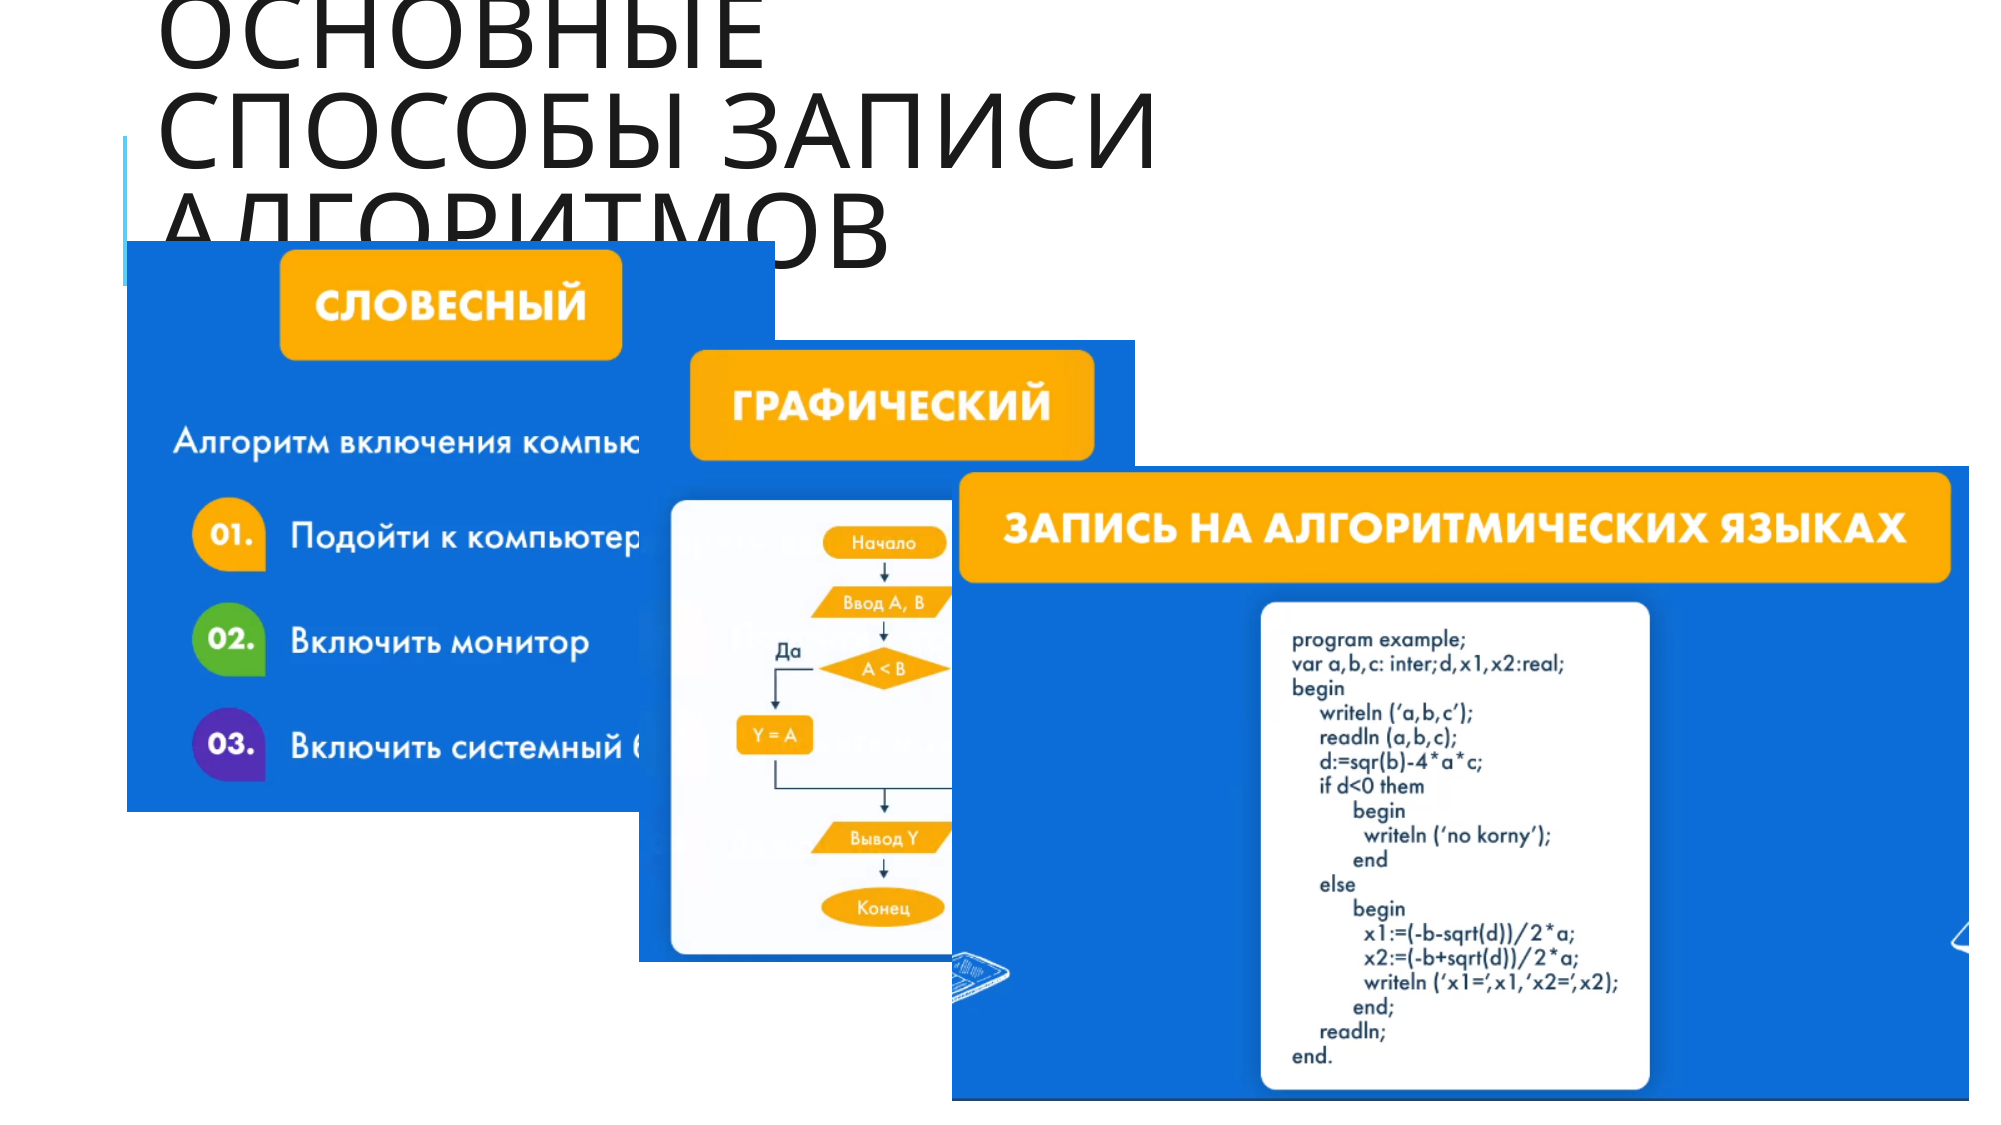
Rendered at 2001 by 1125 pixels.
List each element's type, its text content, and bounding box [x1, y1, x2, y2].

title Основные способы записи алгоритмов [140, 15, 1809, 262]
picture [126, 241, 1969, 1101]
